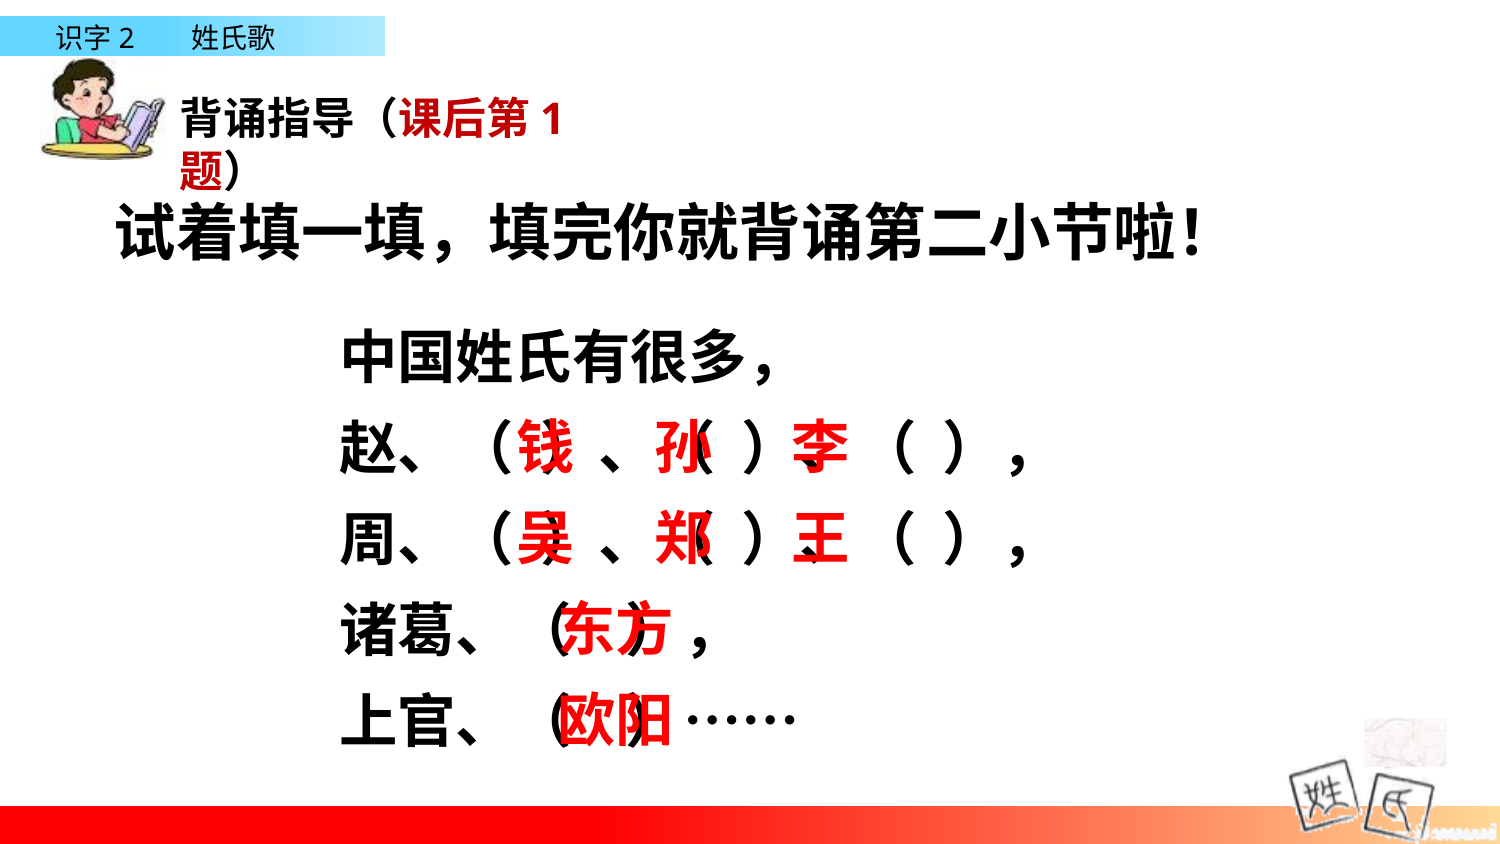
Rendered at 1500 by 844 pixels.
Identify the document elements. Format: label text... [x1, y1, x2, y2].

text_box 试着填一填，填完你就背诵第二小节啦！ [98, 163, 1376, 276]
text_box 全包围 结构 [990, 806, 994, 843]
picture [40, 57, 166, 160]
text_box [1166, 806, 1170, 843]
text_box 钱 孙 李 吴 郑 王 东方 欧阳 [501, 381, 1188, 761]
picture [1232, 718, 1500, 844]
text_box 中国姓氏有很多， 赵、（ ）、（ ）、（ ）， 周、（ ）、（ ）、（ ）， 诸葛、（ ）， 上官、（ ）…… [324, 291, 1282, 762]
text_box 背诵指导（课后第1题） [170, 83, 668, 163]
